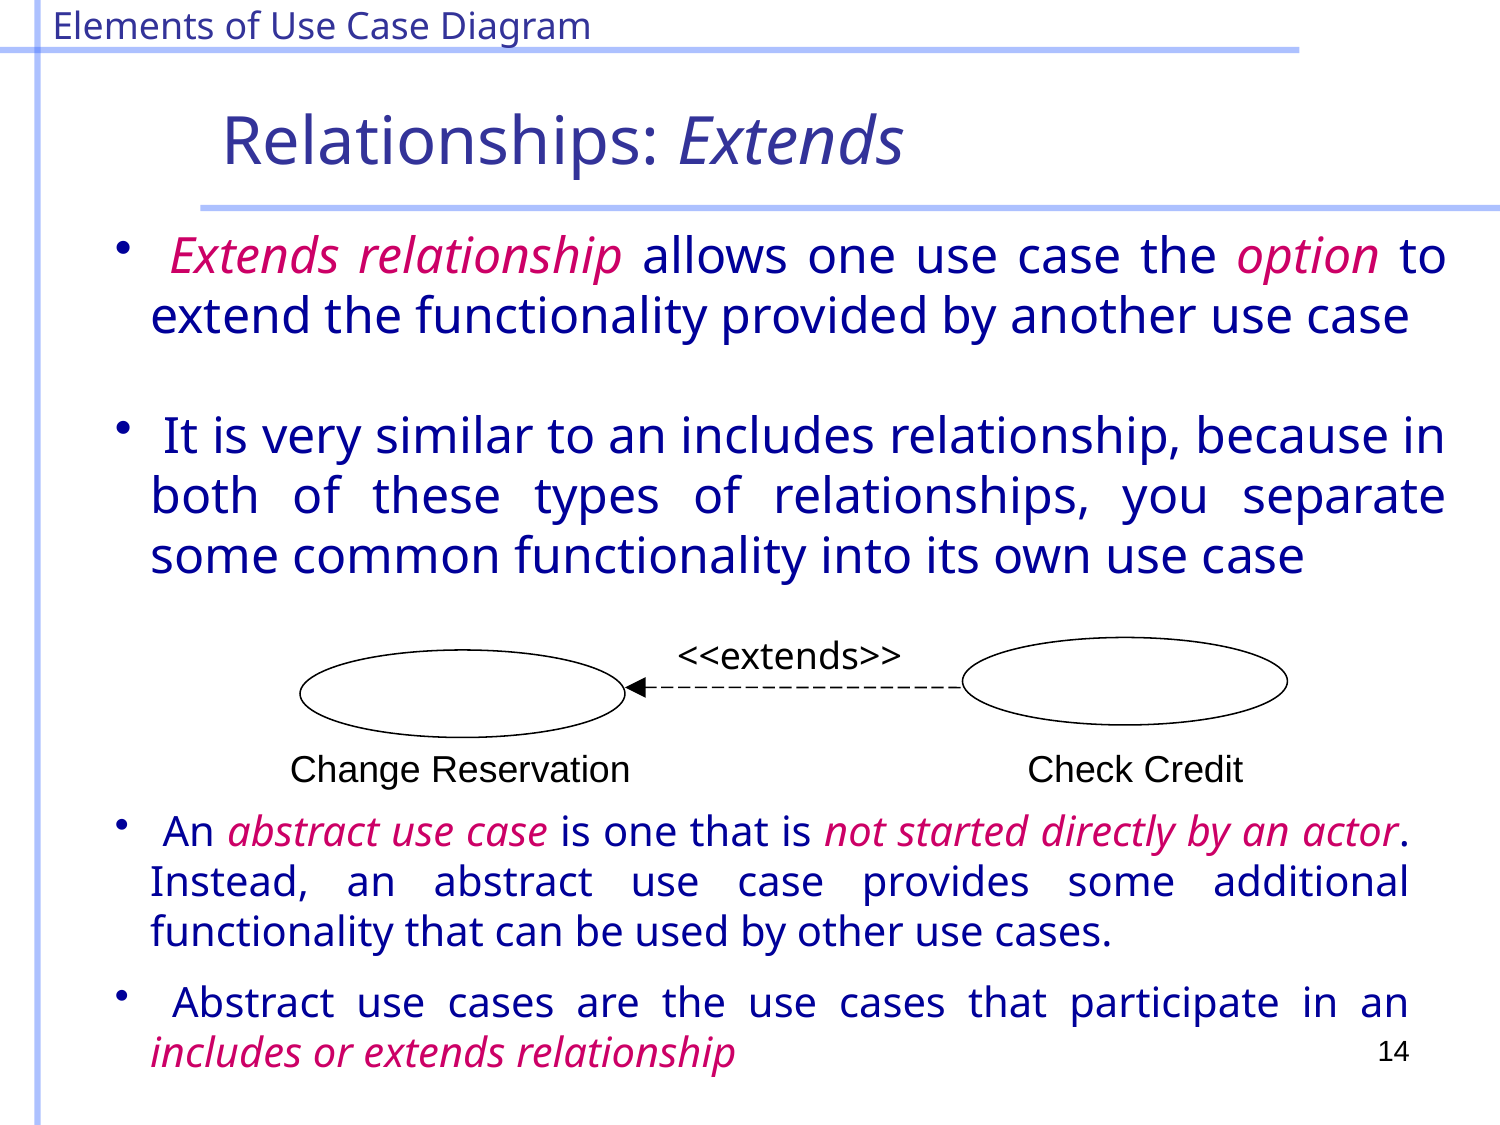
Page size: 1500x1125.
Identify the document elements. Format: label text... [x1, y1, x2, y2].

slide_number 14 [1074, 1024, 1426, 1103]
text_box Extends relationship allows one use case the option to extend the functionality provided by another use case It is very similar to an includes relationship, because in both of these types of relationships, you separate some common functionality into its own use case [100, 216, 1463, 592]
text_box Elements of Use Case Diagram [37, 0, 1267, 55]
text_box An abstract use case is one that is not started directly by an actor. Instead, an abstract use case provides some additional functionality that can be used by other use cases. Abstract use cases are the use cases that participate in an includes or extends relationship [99, 797, 1425, 1125]
text_box Relationships: Extends [206, 90, 1500, 185]
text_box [274, 624, 1351, 798]
